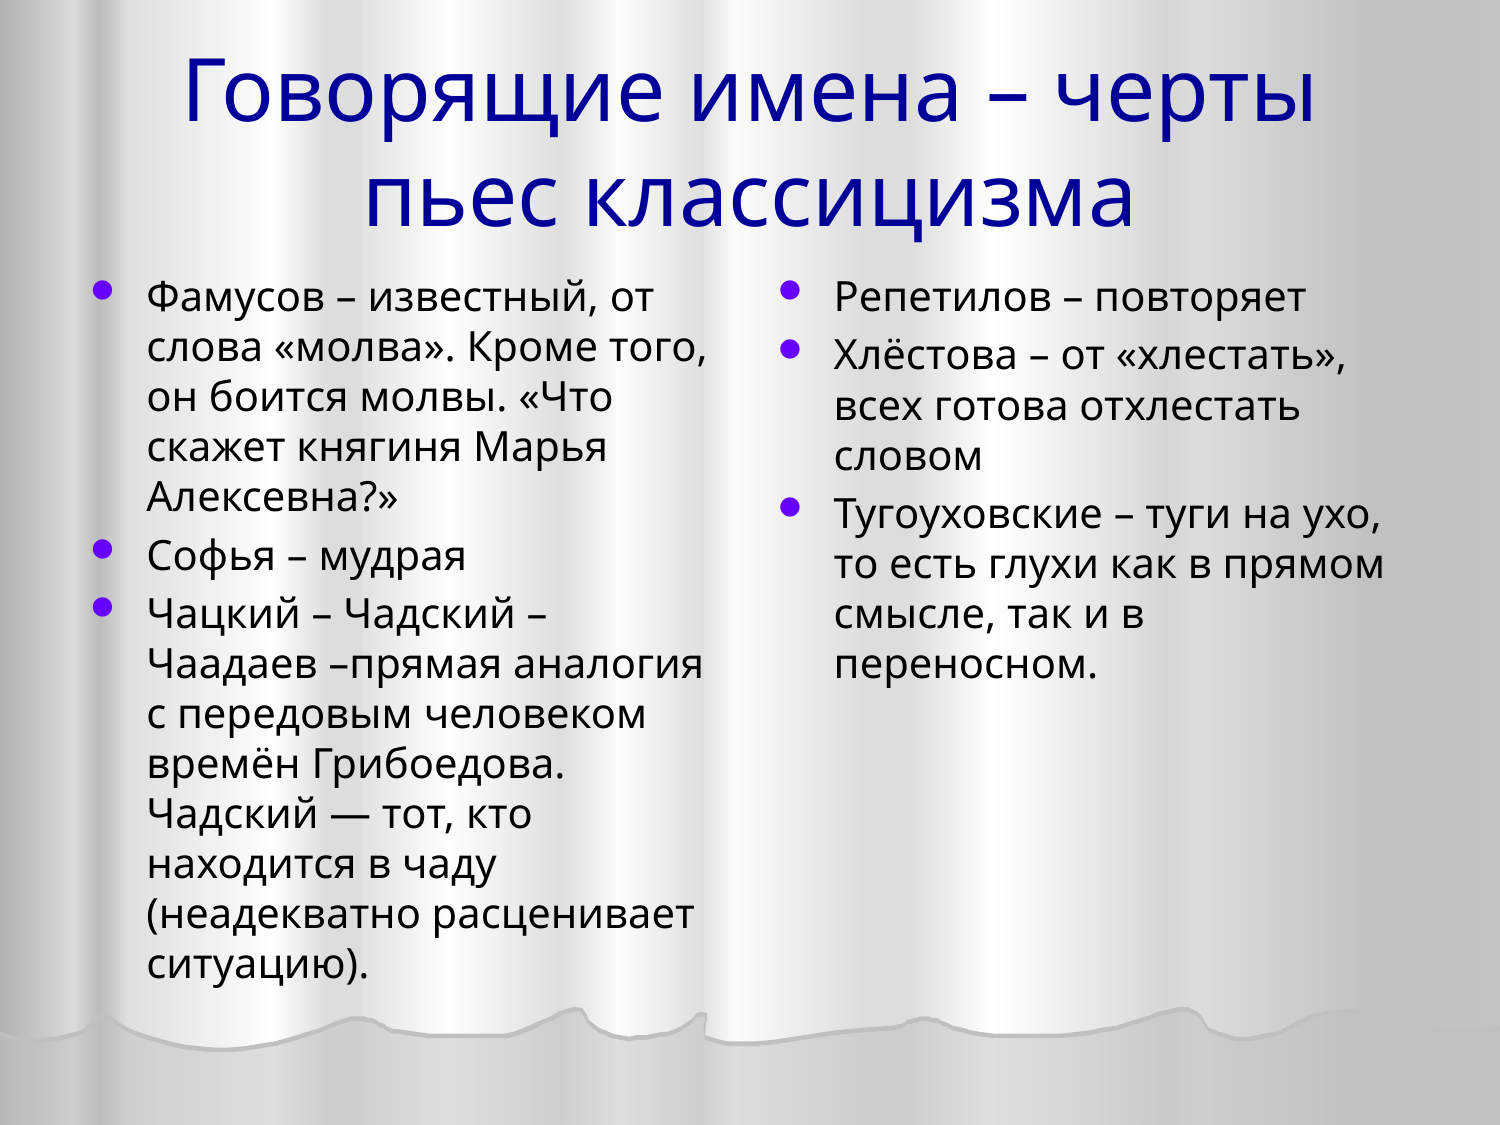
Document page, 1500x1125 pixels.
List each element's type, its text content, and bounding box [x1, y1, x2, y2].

list Репетилов – повторяет Хлёстова – от «хлестать», всех готова отхлестать словом Тугоуховские – туги на ухо, то есть глухи как в прямом смысле, так и в переносном. [762, 262, 1426, 1006]
list Фамусов – известный, от слова «молва». Кроме того, он боится молвы. «Что скажет княгиня Марья Алексевна?» Софья – мудрая Чацкий – Чадский – Чаадаев –прямая аналогия с передовым человеком времён Грибоедова. Чадский — тот, кто находится в чаду (неадекватно расценивает ситуацию). [74, 262, 738, 1006]
title Говорящие имена – черты пьес классицизма [74, 45, 1426, 233]
